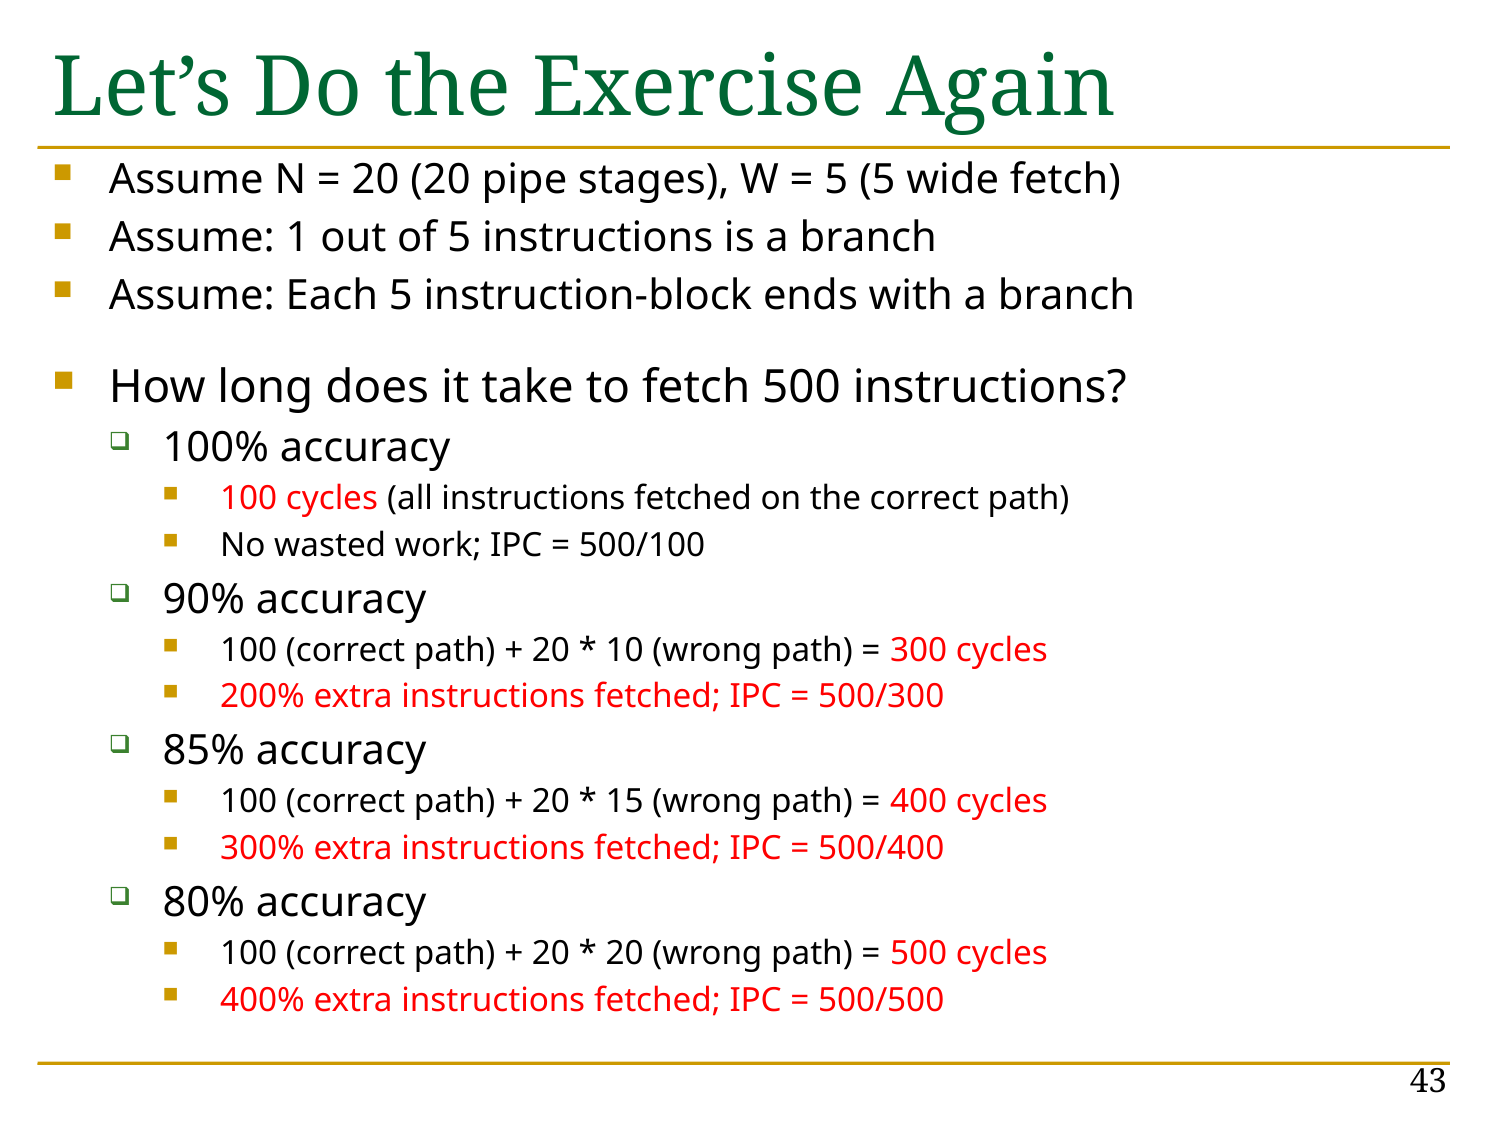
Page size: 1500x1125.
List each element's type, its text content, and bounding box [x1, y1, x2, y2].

title Let’s Do the Exercise Again [37, 24, 1450, 144]
slide_number 43 [1111, 1036, 1462, 1112]
list Assume N = 20 (20 pipe stages), W = 5 (5 wide fetch) Assume: 1 out of 5 instructions is a branch Assume: Each 5 instruction-block ends with a branch How long does it take to fetch 500 instructions? 100% accuracy 100 cycles (all instructions fetched on the correct path) No wasted work; IPC = 500/100 90% accuracy 100 (correct path) + 20 * 10 (wrong path) = 300 cycles 200% extra instructions fetched; IPC = 500/300 85% accuracy 100 (correct path) + 20 * 15 (wrong path) = 400 cycles 300% extra instructions fetched; IPC = 500/400 80% accuracy 100 (correct path) + 20 * 20 (wrong path) = 500 cycles 400% extra instructions fetched; IPC = 500/500 [37, 144, 1450, 997]
